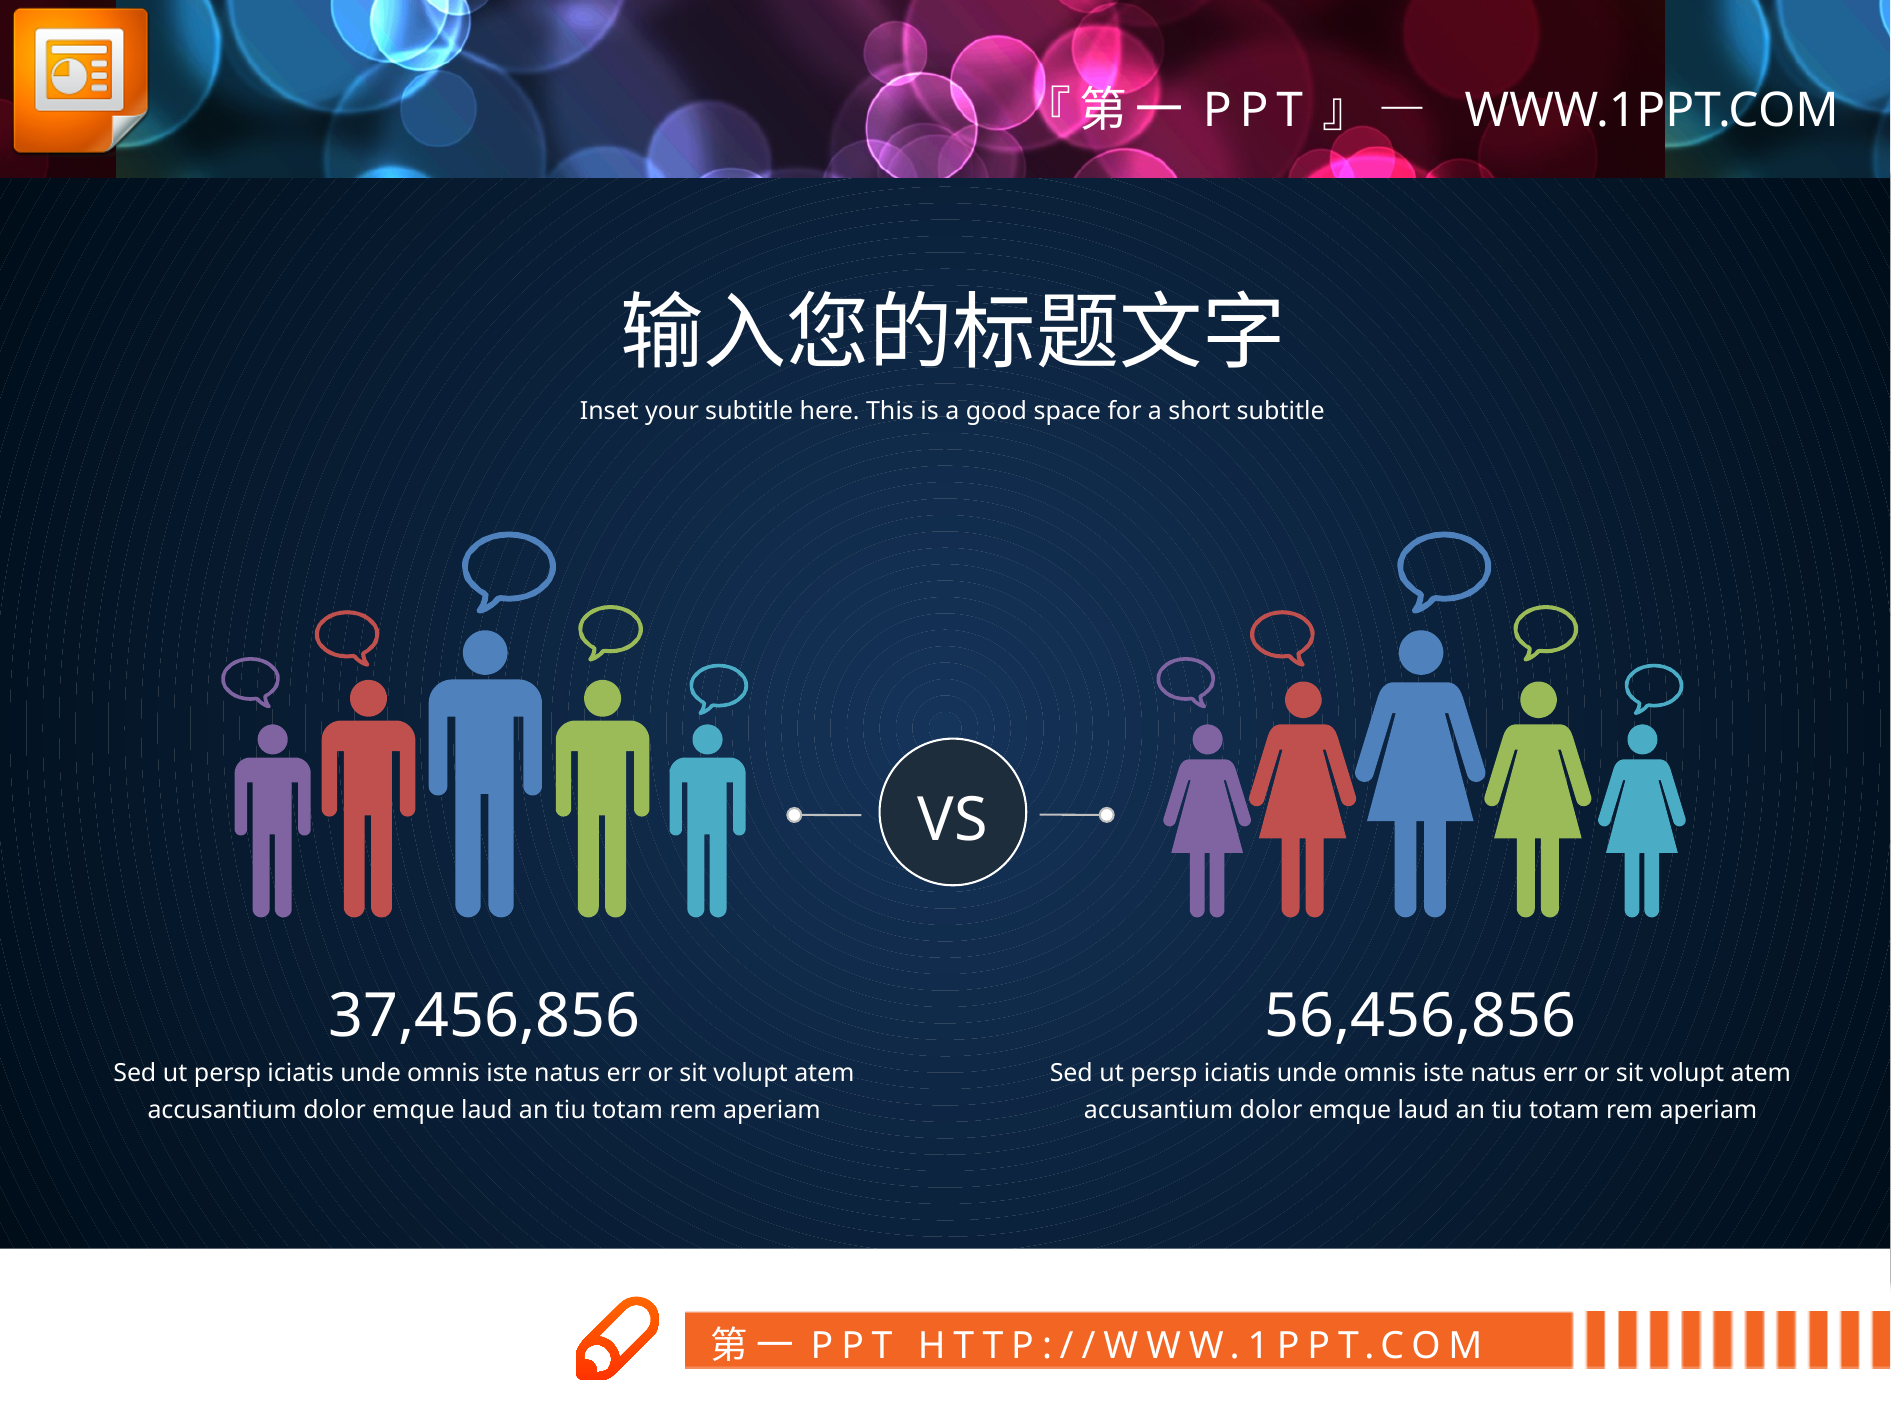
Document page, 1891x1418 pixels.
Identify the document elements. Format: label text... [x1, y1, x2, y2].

picture [0, 0, 1891, 178]
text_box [83, 974, 886, 1123]
text_box 输入您的标题文字 [82, 278, 1824, 379]
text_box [787, 738, 1114, 886]
text_box Inset your subtitle here. This is a good space for a short subtitle [83, 384, 1823, 435]
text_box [1020, 974, 1823, 1123]
picture [685, 1311, 1891, 1369]
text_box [221, 531, 749, 918]
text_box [1156, 531, 1686, 918]
